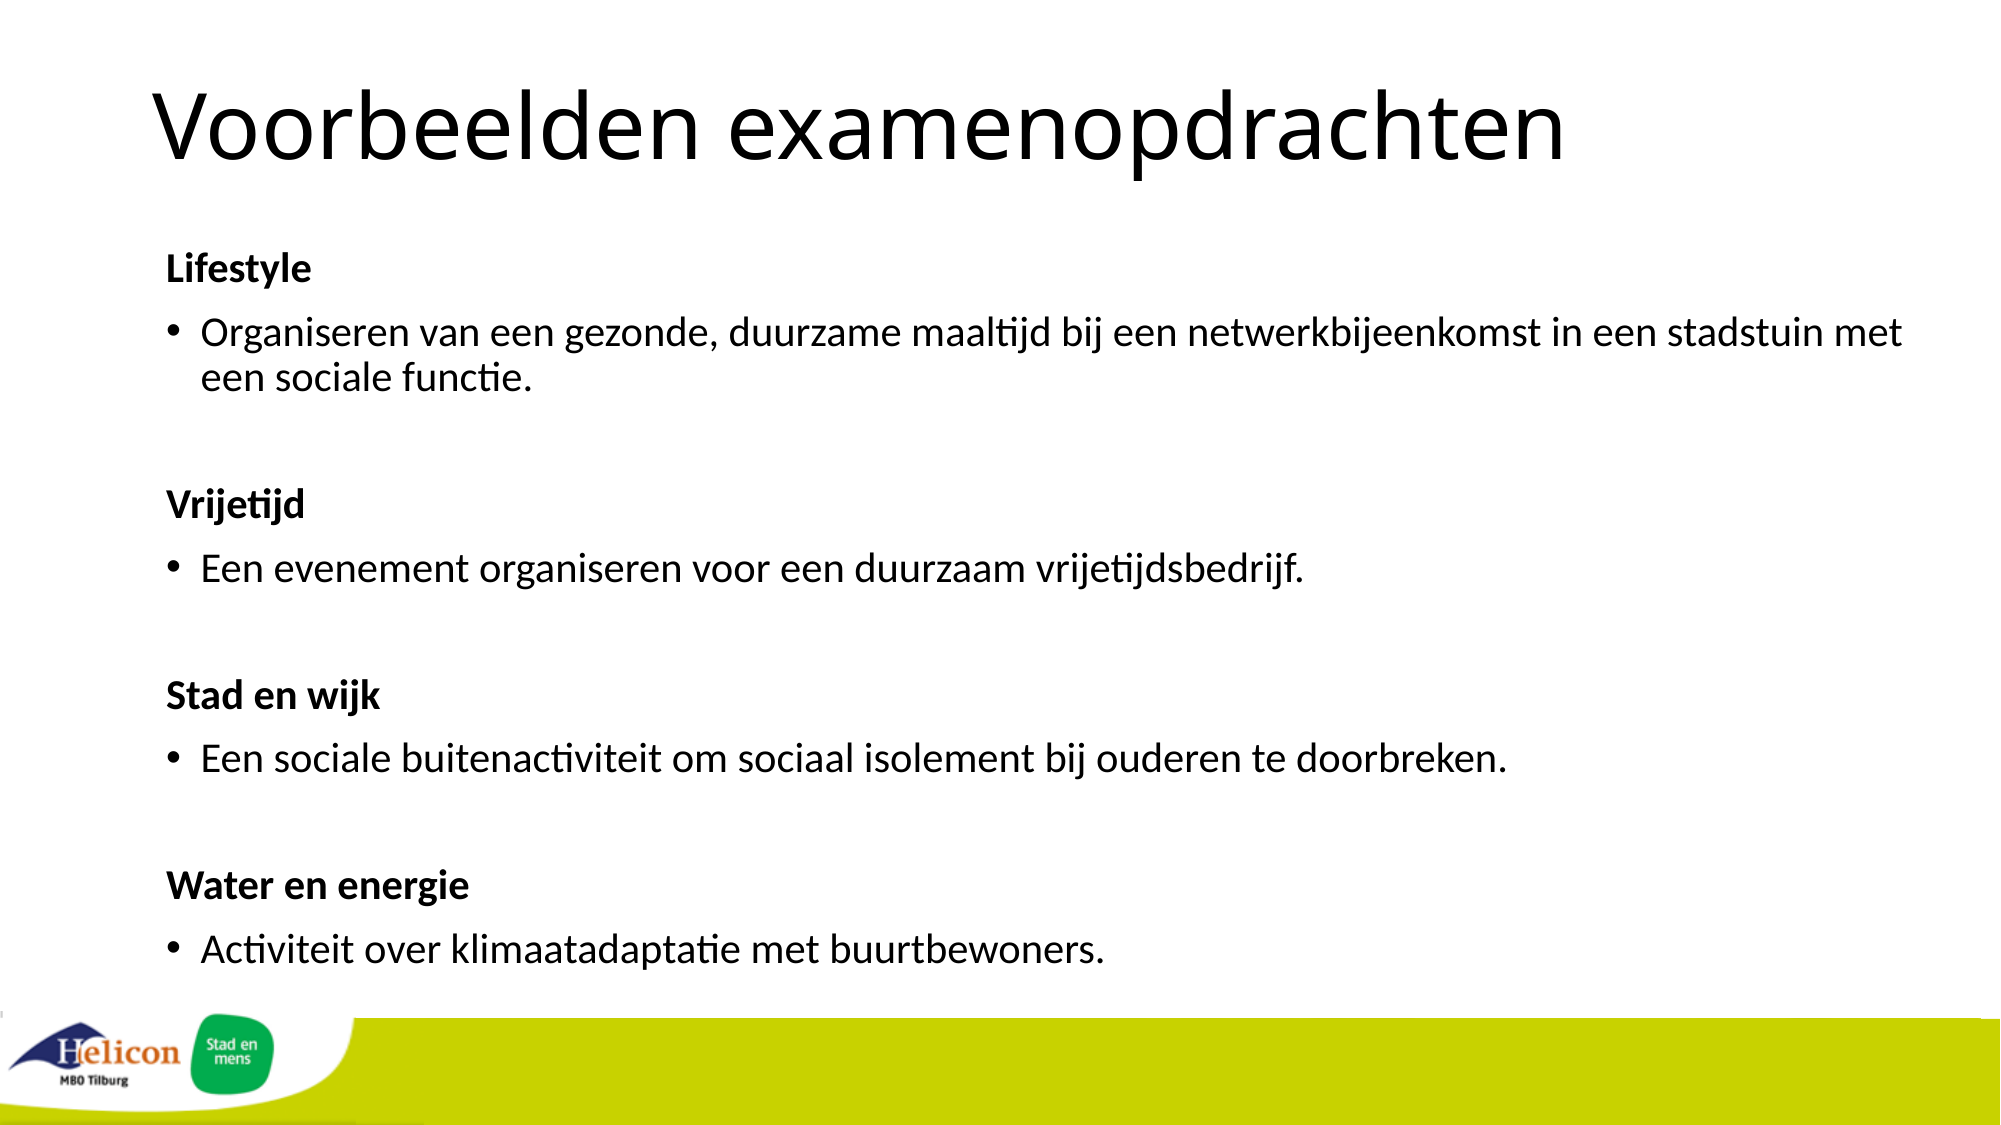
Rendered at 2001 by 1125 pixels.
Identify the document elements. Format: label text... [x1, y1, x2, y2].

picture [0, 1011, 424, 1125]
list Lifestyle Organiseren van een gezonde, duurzame maaltijd bij een netwerkbijeenkomst in een stadstuin met een sociale functie. Vrijetijd Een evenement organiseren voor een duurzaam vrijetijdsbedrijf. Stad en wijk Een sociale buitenactiviteit om sociaal isolement bij ouderen te doorbreken. Water en energie Activiteit over klimaatadaptatie met buurtbewoners. [150, 238, 1936, 983]
title Voorbeelden examenopdrachten [137, 20, 1863, 239]
